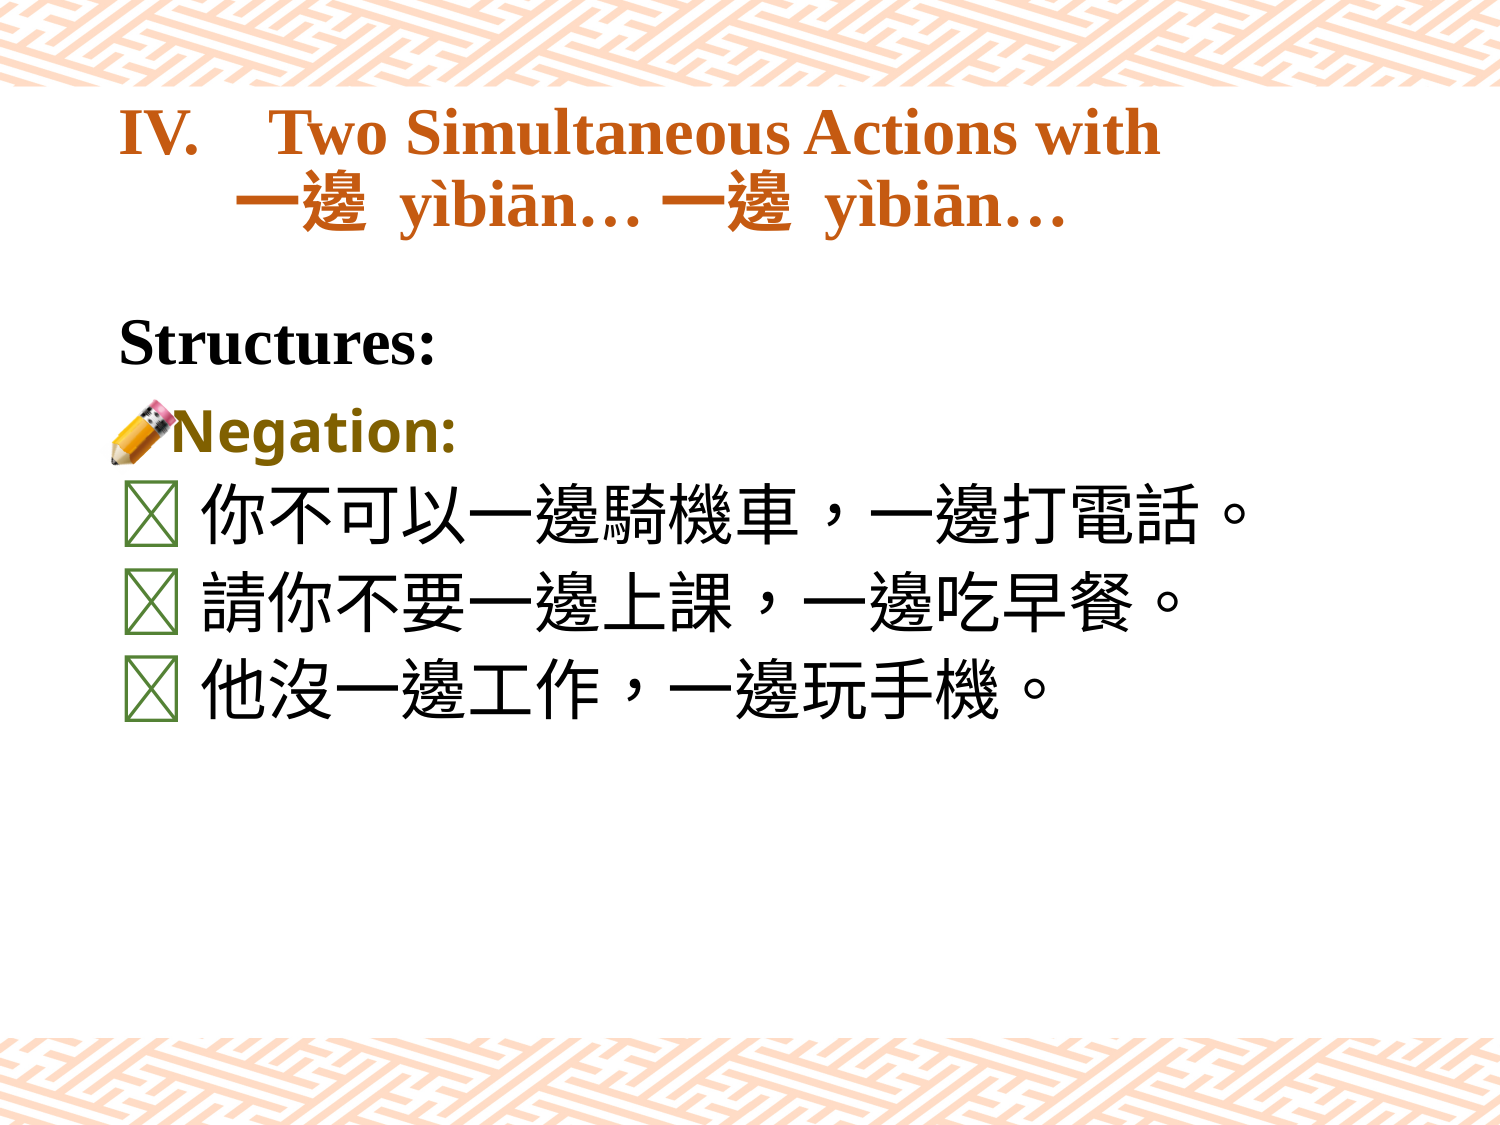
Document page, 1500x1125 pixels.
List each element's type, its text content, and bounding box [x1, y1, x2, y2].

title IV. Two Simultaneous Actions with 一邊 yìbiān…一邊 yìbiān… [103, 59, 1397, 278]
list Structures: Negation: 你不可以一邊騎機車，一邊打電話。 請你不要一邊上課，一邊吃早餐。 他沒一邊工作，一邊玩手機。 [103, 299, 1397, 1014]
picture [0, 0, 1500, 1125]
